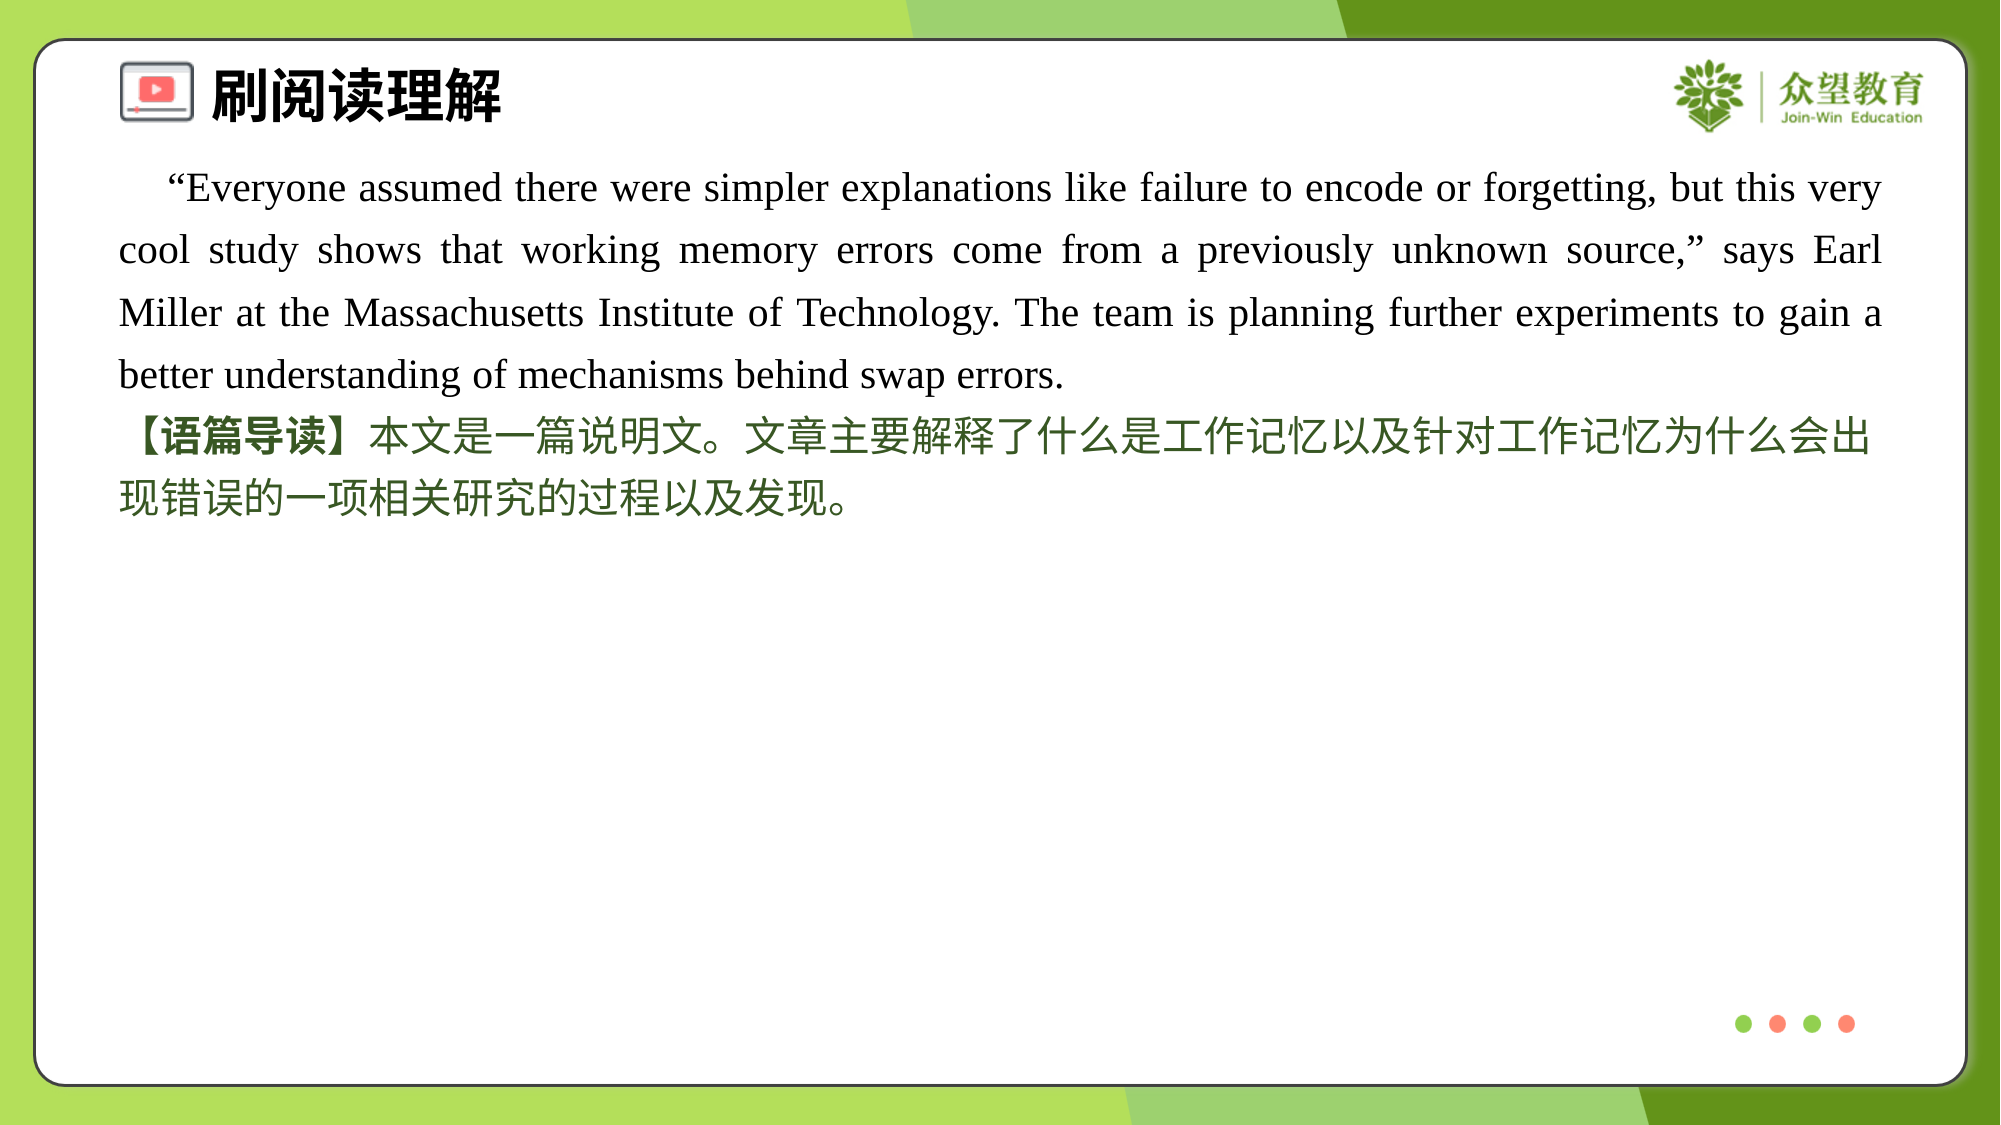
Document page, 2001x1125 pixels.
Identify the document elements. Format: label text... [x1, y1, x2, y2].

text_box 【语篇导读】本文是一篇说明文。文章主要解释了什么是工作记忆以及针对工作记忆为什么会出现错误的一项相关研究的过程以及发现。 [118, 397, 1883, 518]
picture [0, 0, 2000, 1125]
text_box “Everyone assumed there were simpler explanations like failure to encode or forgetting, but this very cool study shows that working memory errors come from a previously unknown source,” says Earl Miller at the Massachusetts Institute of Technology. The team is planning further experiments to gain a better understanding of mechanisms behind swap errors. [118, 146, 1883, 392]
